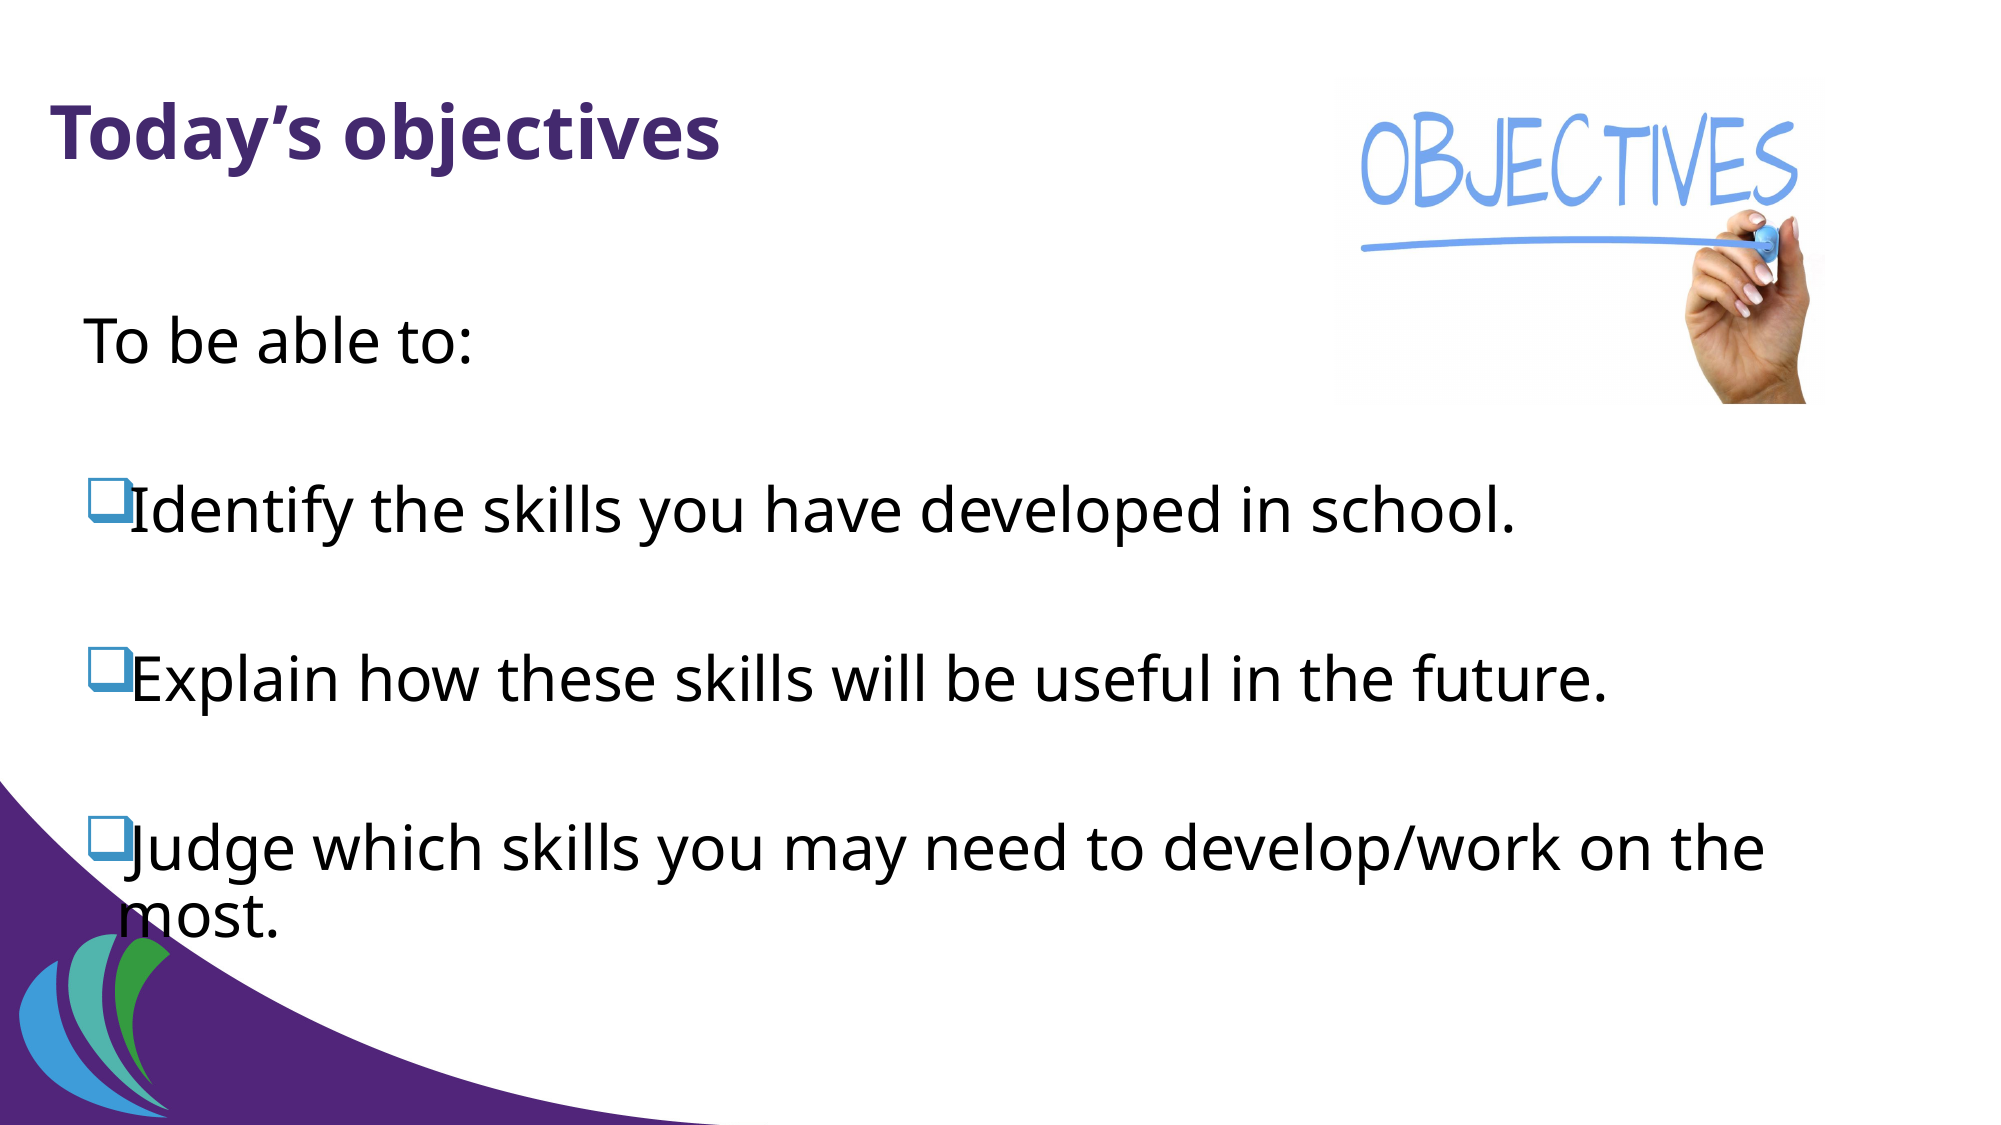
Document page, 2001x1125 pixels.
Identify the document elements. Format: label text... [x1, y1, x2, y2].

title Today’s objectives [34, 15, 1685, 254]
picture [0, 1, 2000, 1125]
list To be able to: Identify the skills you have developed in school. Explain how these skills will be useful in the future. Judge which skills you may need to develop/work on the most. [68, 302, 1955, 963]
